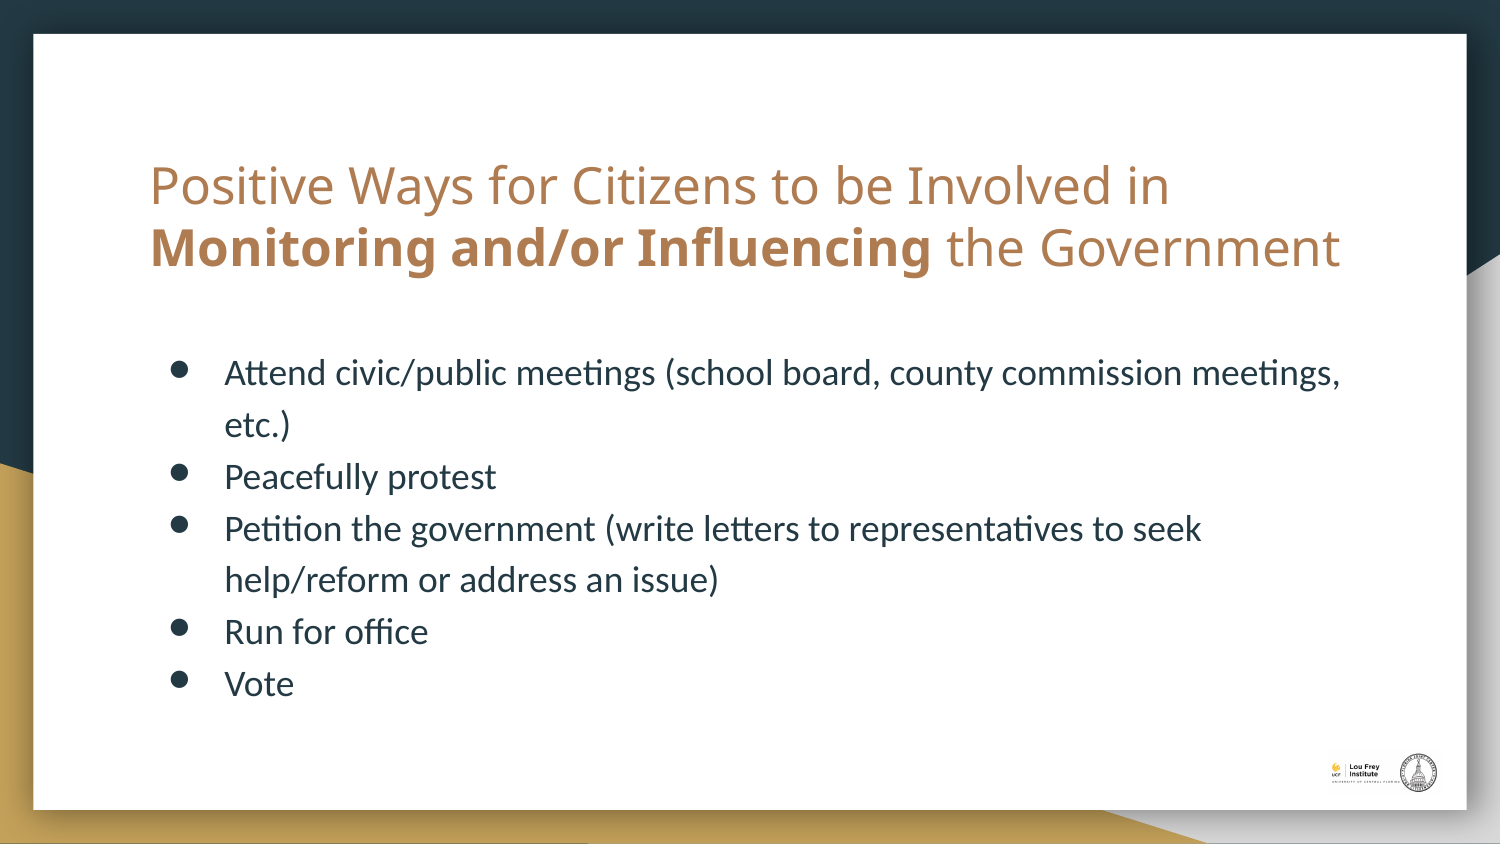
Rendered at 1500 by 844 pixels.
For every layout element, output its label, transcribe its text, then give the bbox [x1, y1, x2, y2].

picture [1325, 748, 1445, 796]
title Positive Ways for Citizens to be Involved in Monitoring and/or Influencing the Government [134, 138, 1366, 296]
list Attend civic/public meetings (school board, county commission meetings, etc.) Peacefully protest Petition the government (write letters to representatives to seek help/reform or address an issue) Run for office Vote [134, 326, 1366, 729]
